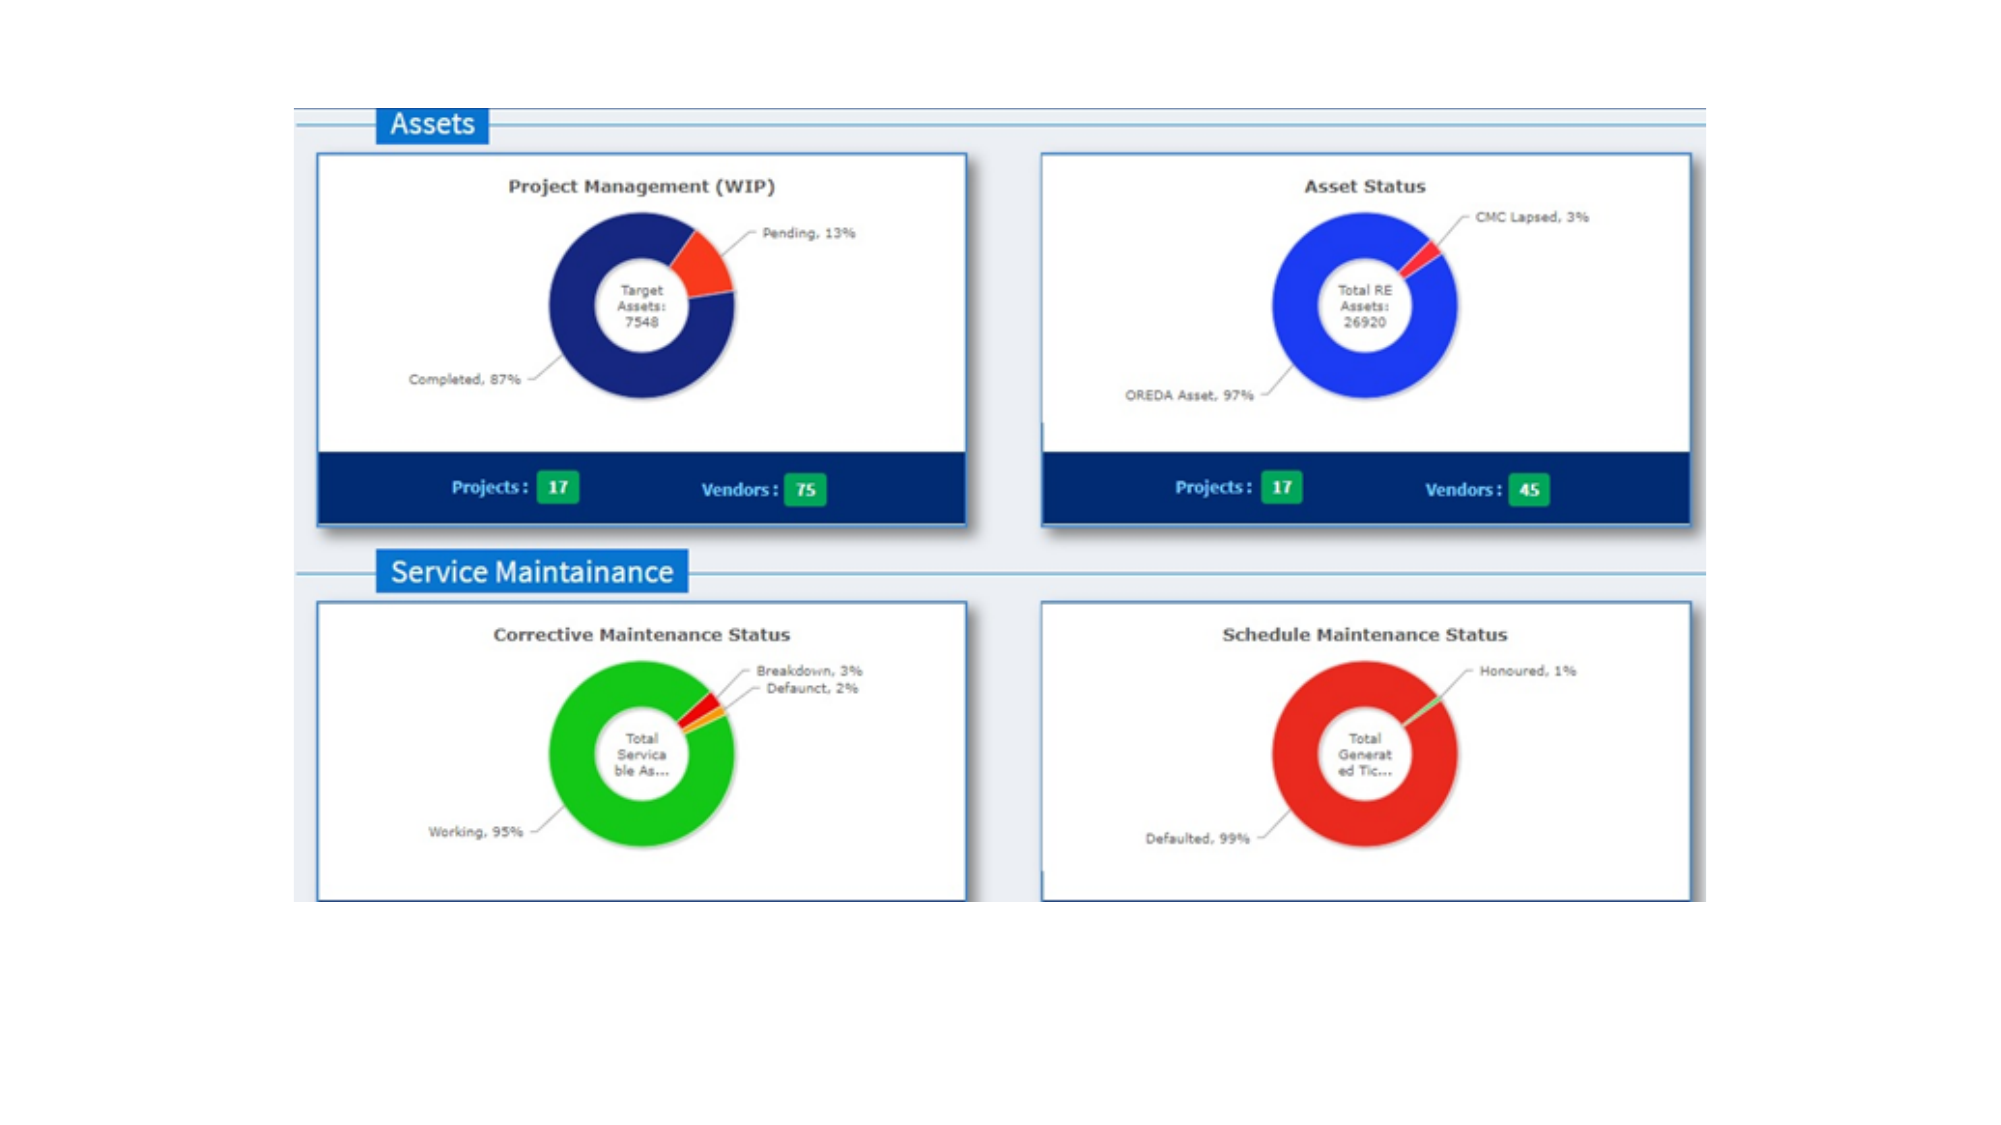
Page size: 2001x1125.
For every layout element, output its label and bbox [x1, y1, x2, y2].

picture [293, 108, 1707, 902]
